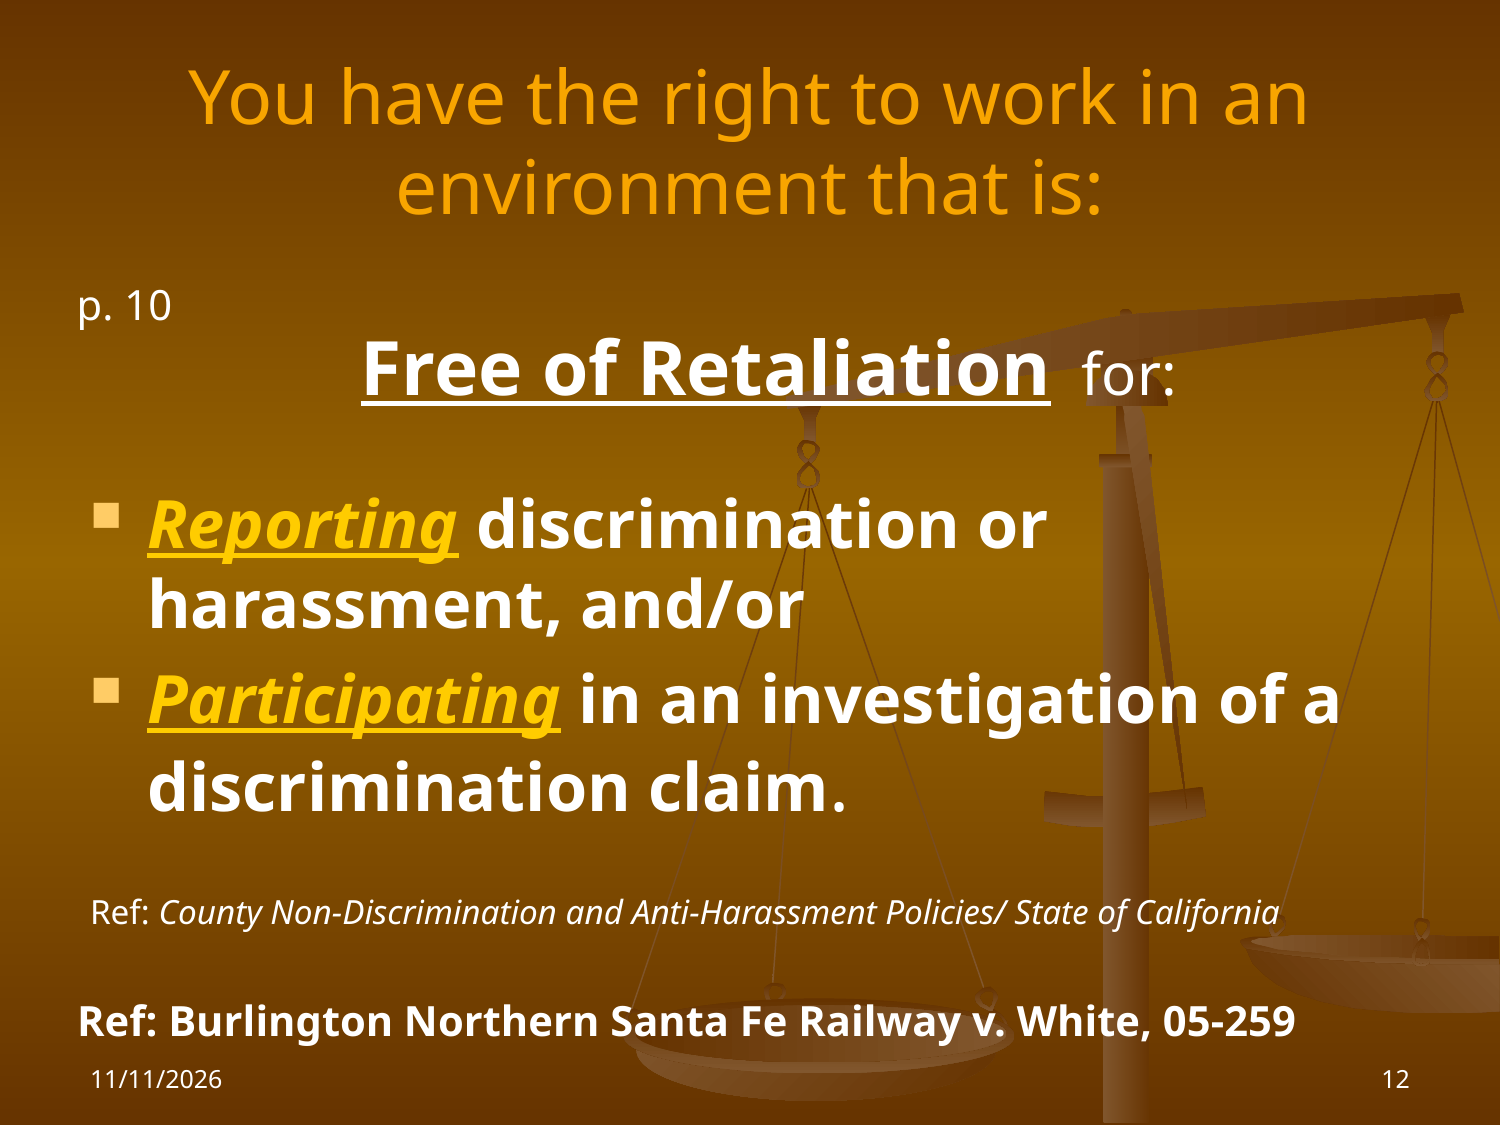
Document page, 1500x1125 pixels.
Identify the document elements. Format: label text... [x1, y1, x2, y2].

text_box p. 10 [61, 270, 188, 336]
title You have the right to work in an environment that is: [74, 45, 1426, 234]
slide_number 12 [1074, 1029, 1426, 1106]
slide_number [74, 1053, 426, 1106]
text_box Ref: Burlington Northern Santa Fe Railway v. White, 05-259 [62, 987, 1425, 1053]
list Free of Retaliation for: Reporting discrimination or harassment, and/or Participating in an investigation of a discrimination claim. Ref: County Non-Discrimination and Anti-Harassment Policies/ State of California [74, 312, 1463, 963]
